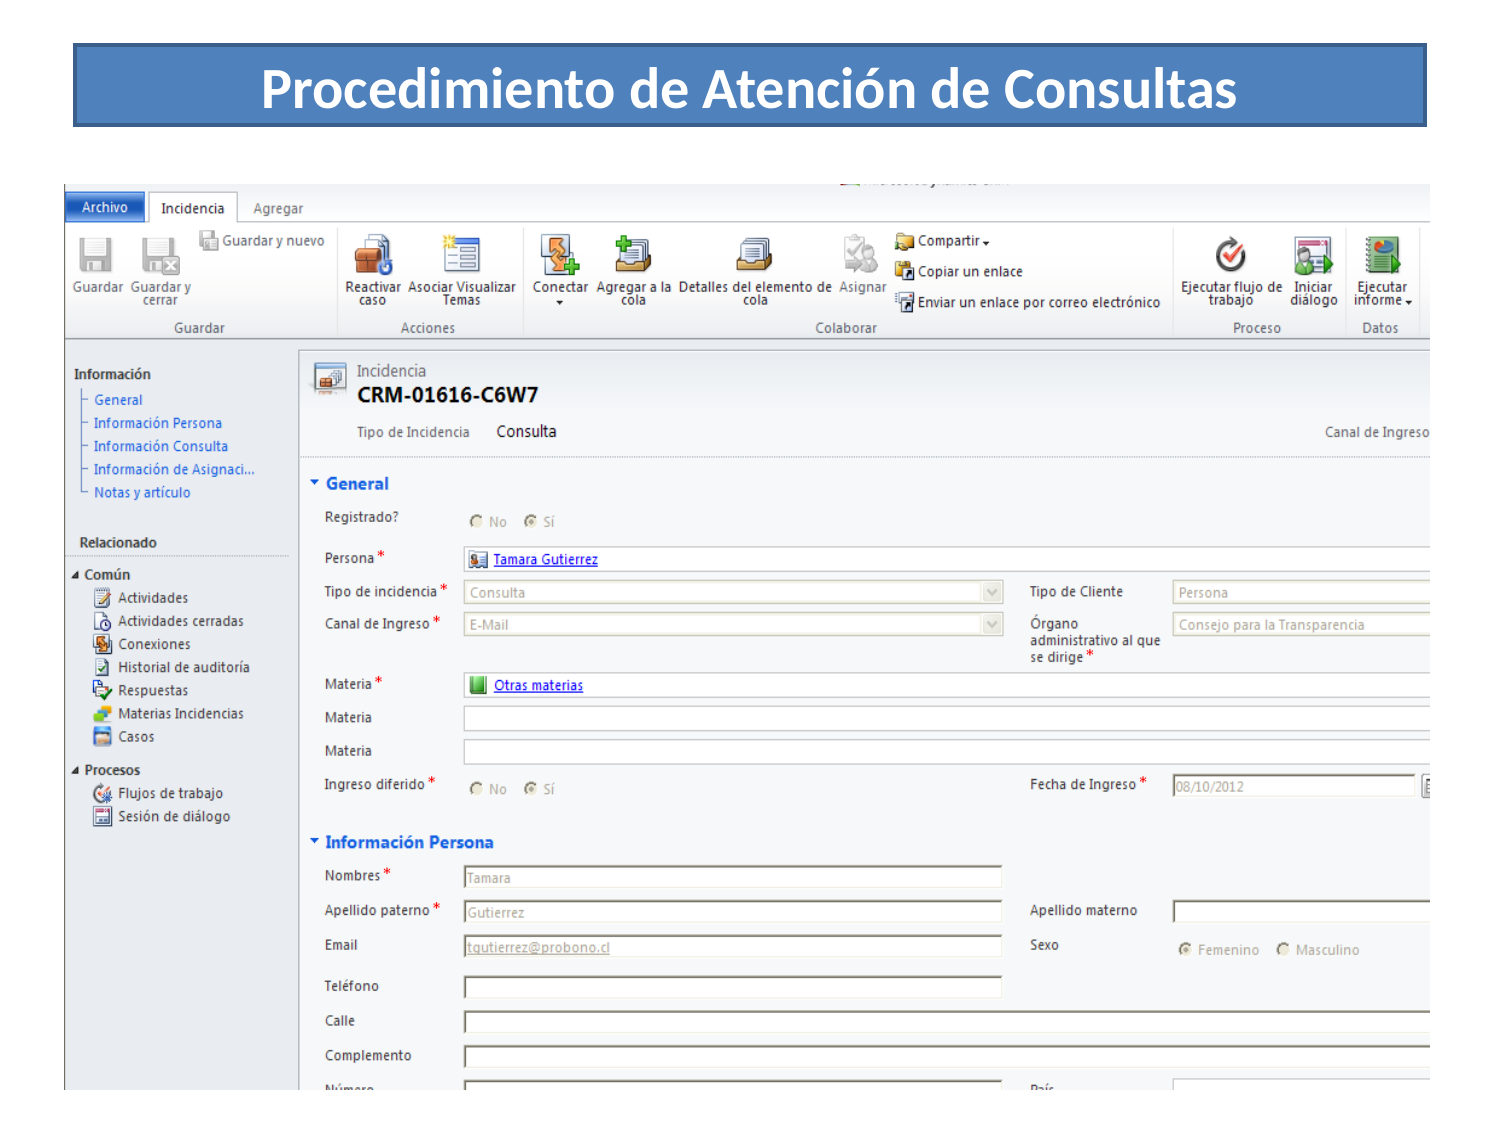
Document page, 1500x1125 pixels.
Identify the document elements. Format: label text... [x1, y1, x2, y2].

picture [64, 184, 1430, 1090]
title Procedimiento de Atención de Consultas [73, 43, 1427, 127]
